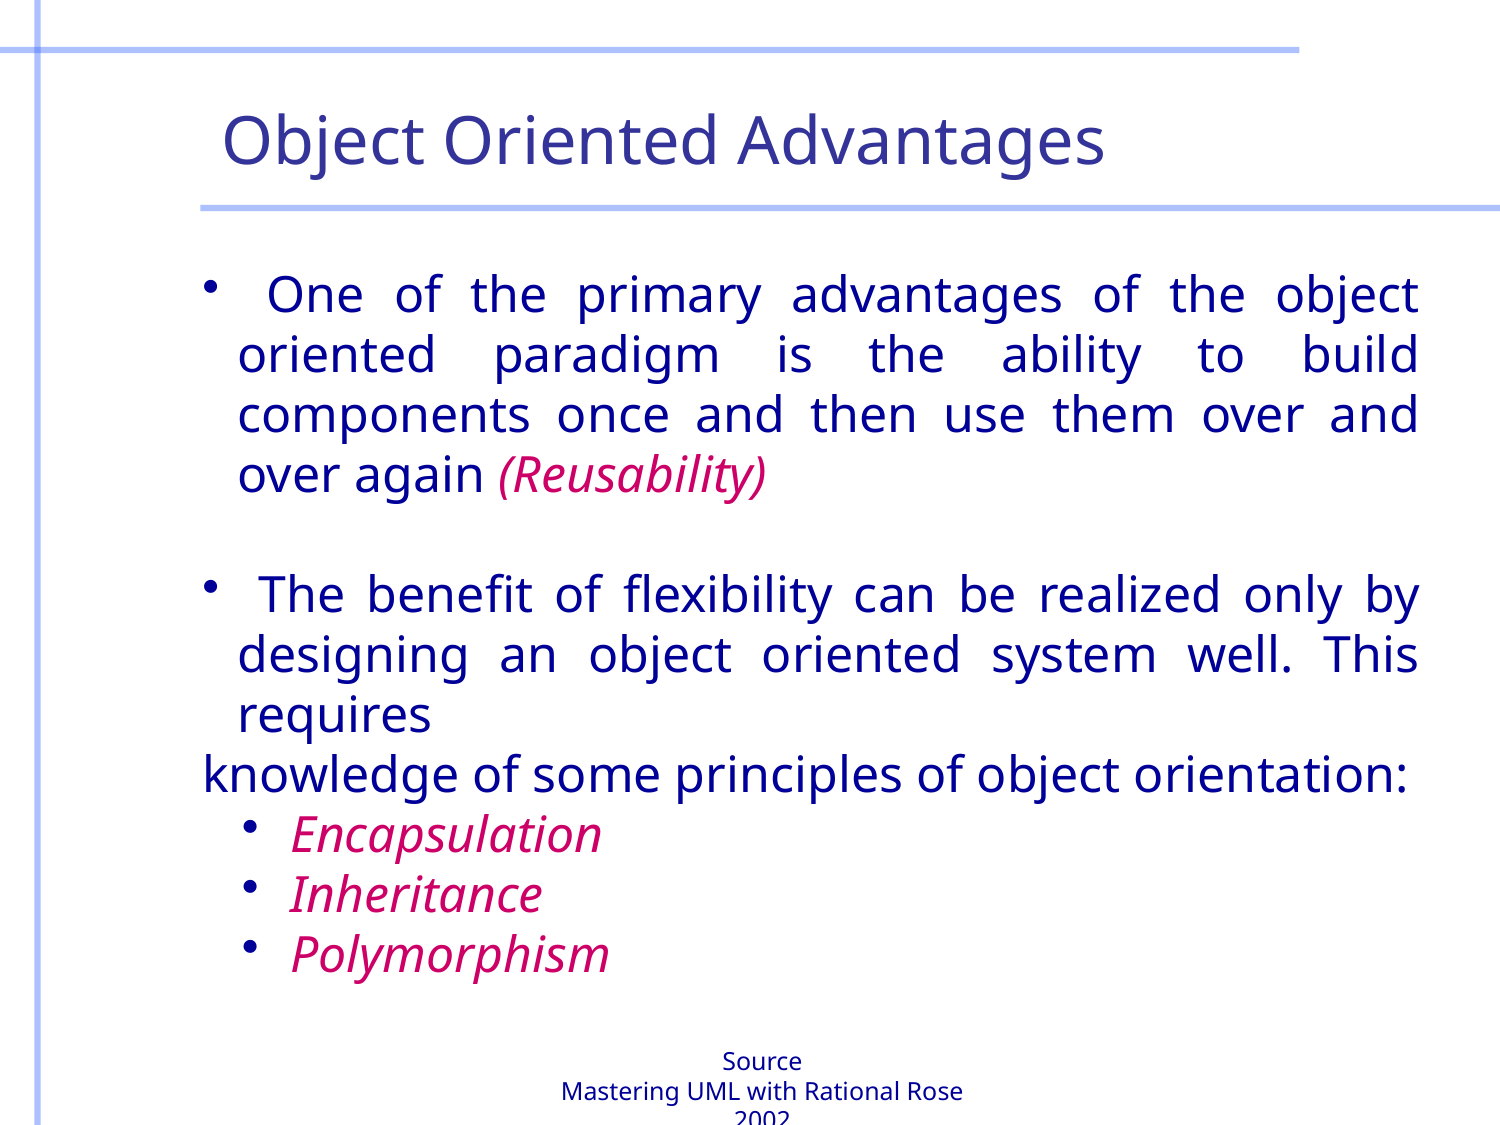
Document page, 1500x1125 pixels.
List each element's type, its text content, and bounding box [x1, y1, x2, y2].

text_box Object Oriented Advantages [206, 90, 1436, 185]
text_box One of the primary advantages of the object oriented paradigm is the ability to build components once and then use them over and over again (Reusability) The benefit of flexibility can be realized only by designing an object oriented system well. This requires knowledge of some principles of object orientation: Encapsulation Inheritance Polymorphism [187, 255, 1436, 991]
footer Source Mastering UML with Rational Rose 2002 [524, 1037, 1001, 1103]
